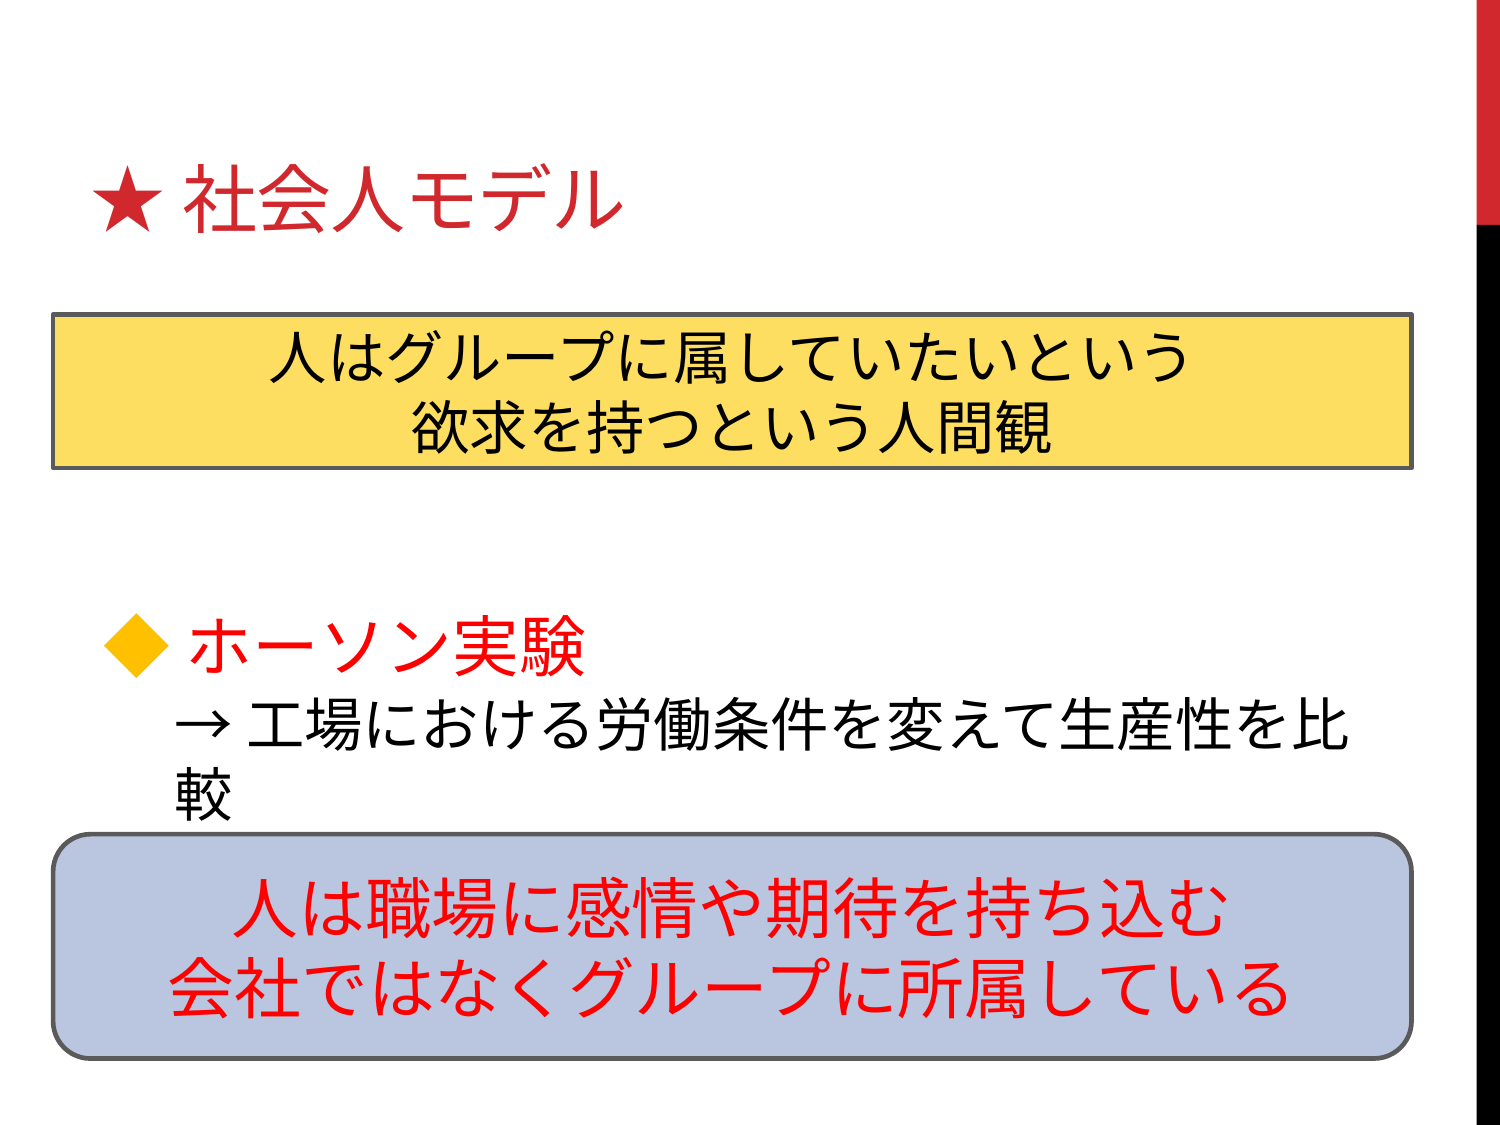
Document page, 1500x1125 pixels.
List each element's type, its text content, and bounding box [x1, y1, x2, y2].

title ★社会人モデル [75, 25, 1025, 250]
text_box ◆ホーソン実験 [88, 597, 1105, 693]
text_box 人はグループに属していたいという 欲求を持つという人間観 [51, 312, 1414, 470]
text_box 人は職場に感情や期待を持ち込む 会社ではなくグループに所属している [50, 831, 1414, 1061]
text_box →工場における労働条件を変えて生産性を比較 [159, 680, 1412, 836]
